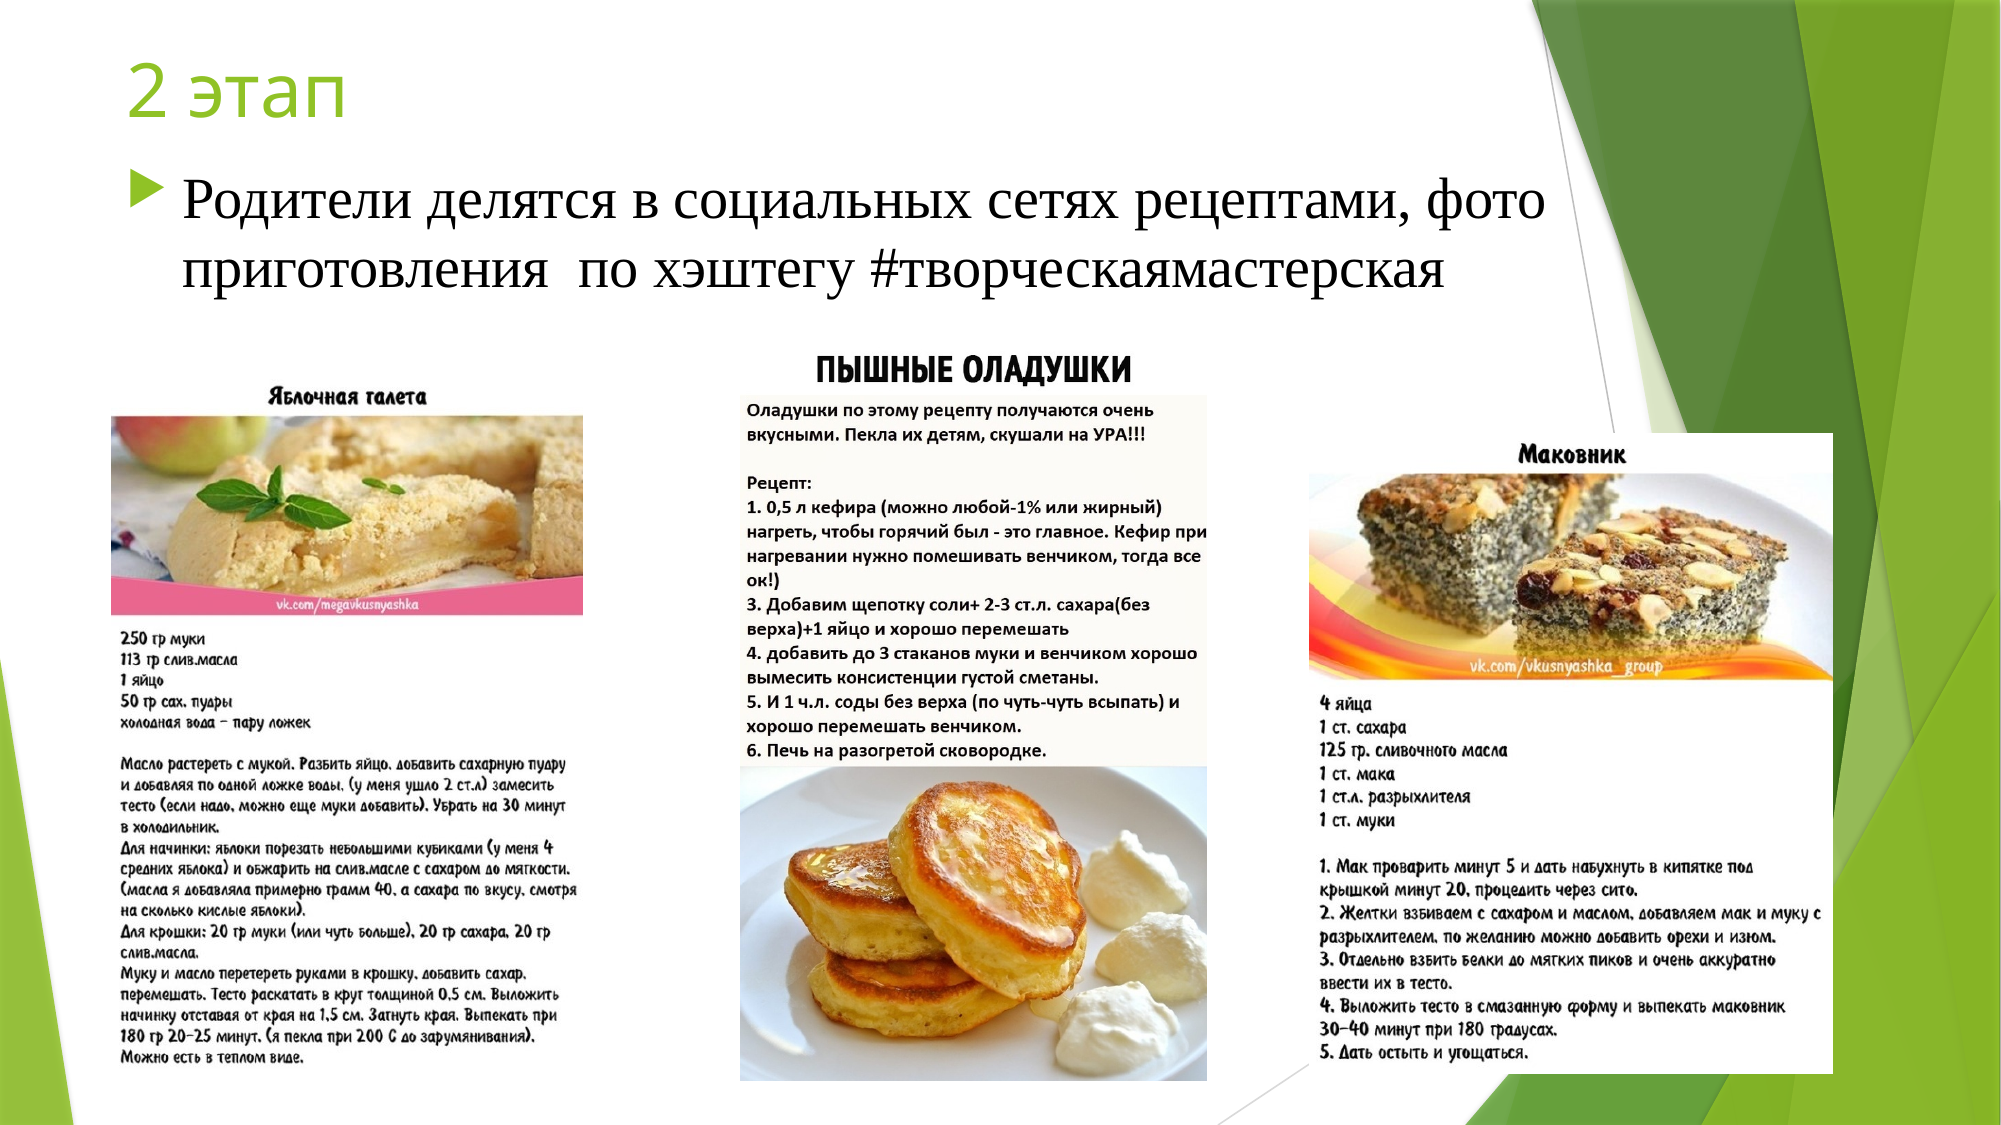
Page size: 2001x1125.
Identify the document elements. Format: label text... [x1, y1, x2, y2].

picture [1309, 432, 1833, 1075]
title 2 этап [111, 34, 1522, 152]
picture [110, 378, 583, 1075]
list Родители делятся в социальных сетях рецептами, фото приготовления по хэштегу #творческаямастерская [111, 152, 1782, 991]
picture [740, 340, 1208, 1082]
